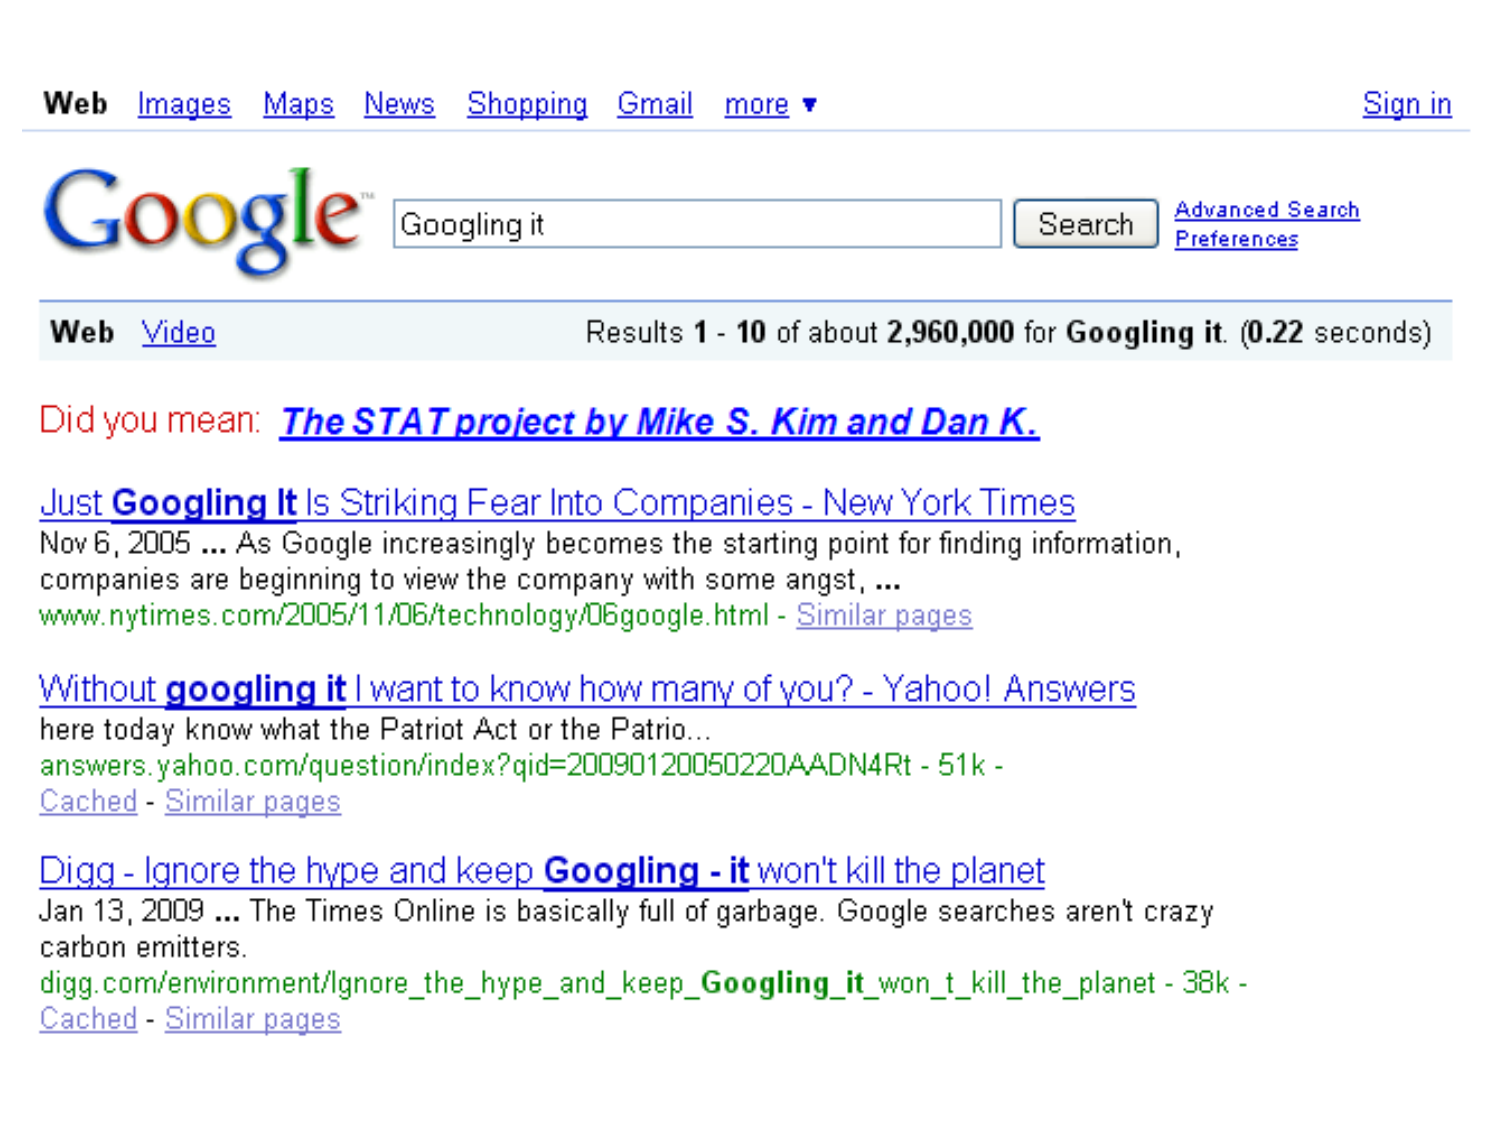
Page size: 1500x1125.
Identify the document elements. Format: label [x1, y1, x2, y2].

picture [21, 74, 1500, 1063]
